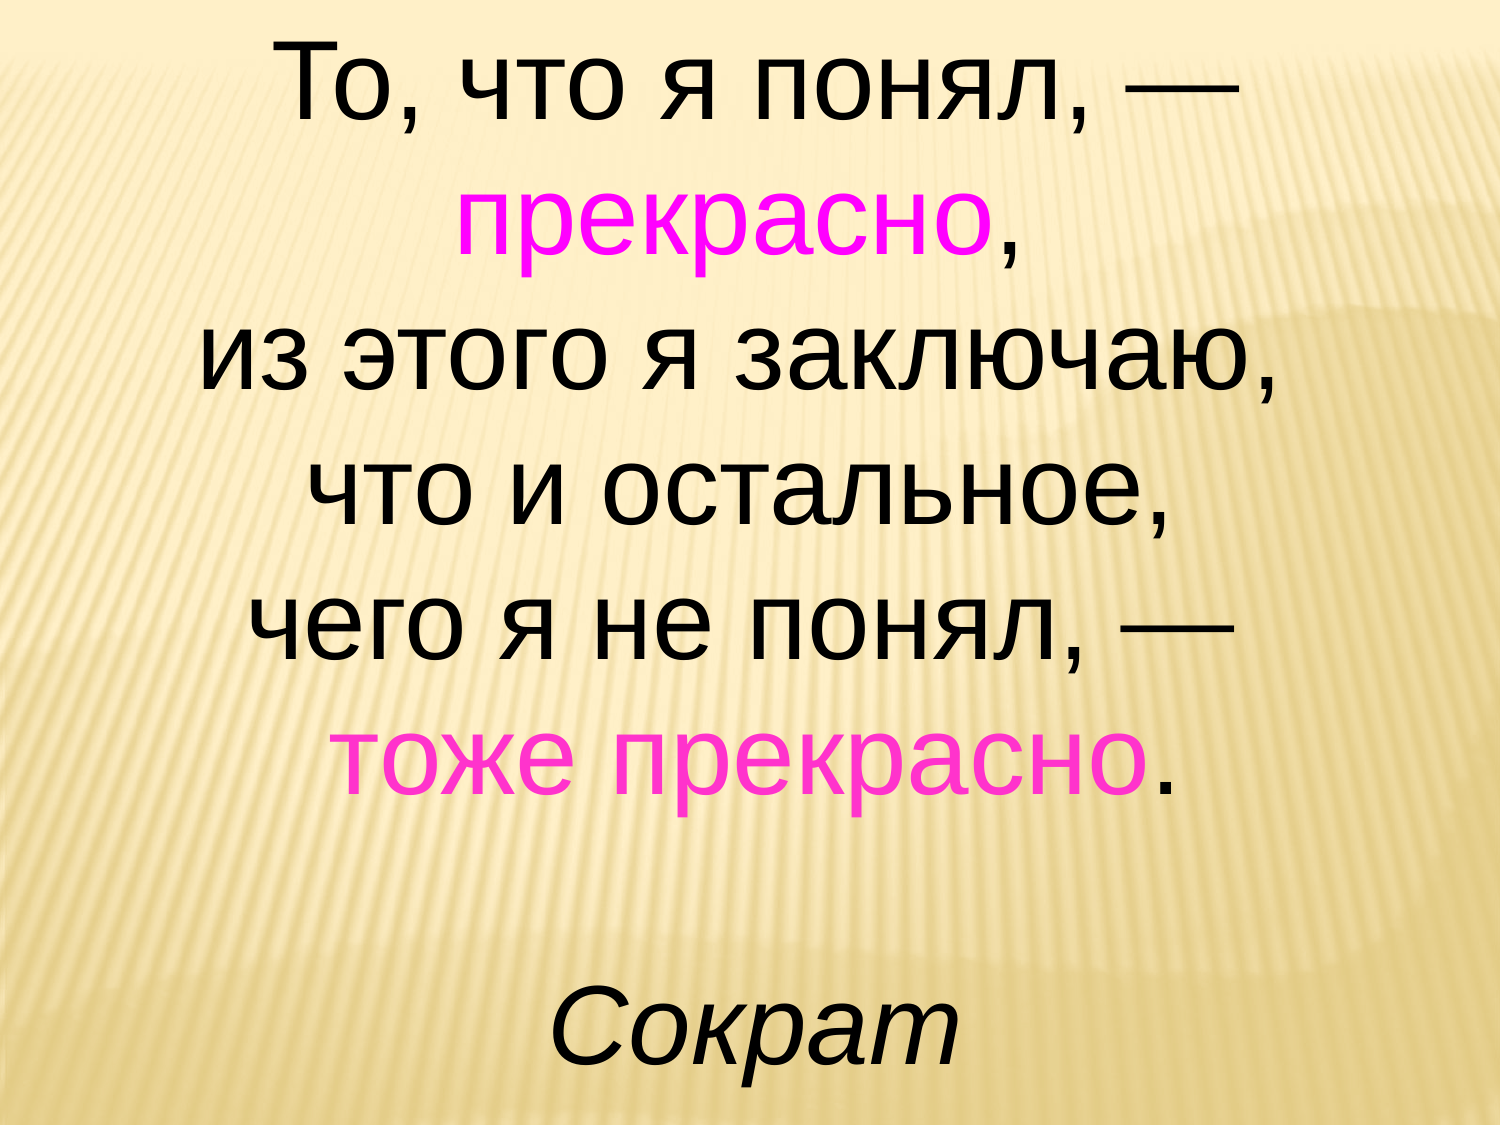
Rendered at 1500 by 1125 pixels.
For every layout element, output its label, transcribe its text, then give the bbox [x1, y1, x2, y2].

text_box То, что я понял, — прекрасно, из этого я заключаю, что и остальное, чего я не понял, — тоже прекрасно. Сократ [135, 0, 1375, 1095]
